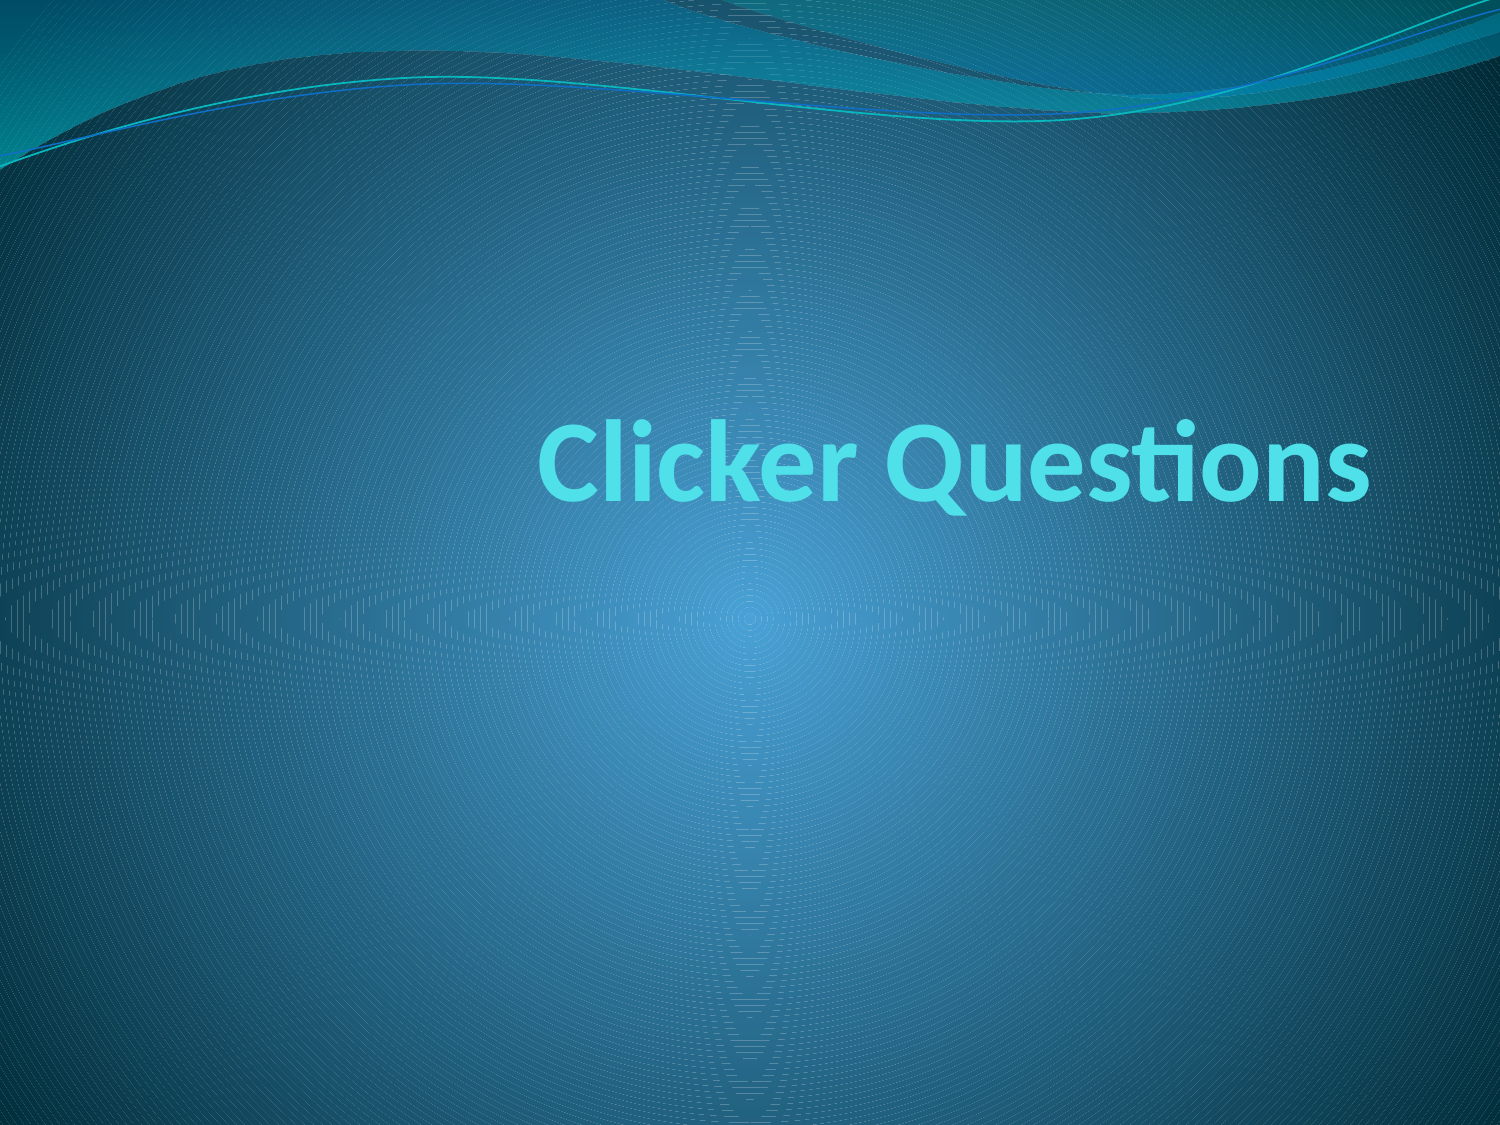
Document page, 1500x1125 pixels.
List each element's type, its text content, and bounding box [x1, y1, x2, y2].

title Clicker Questions [87, 224, 1376, 525]
